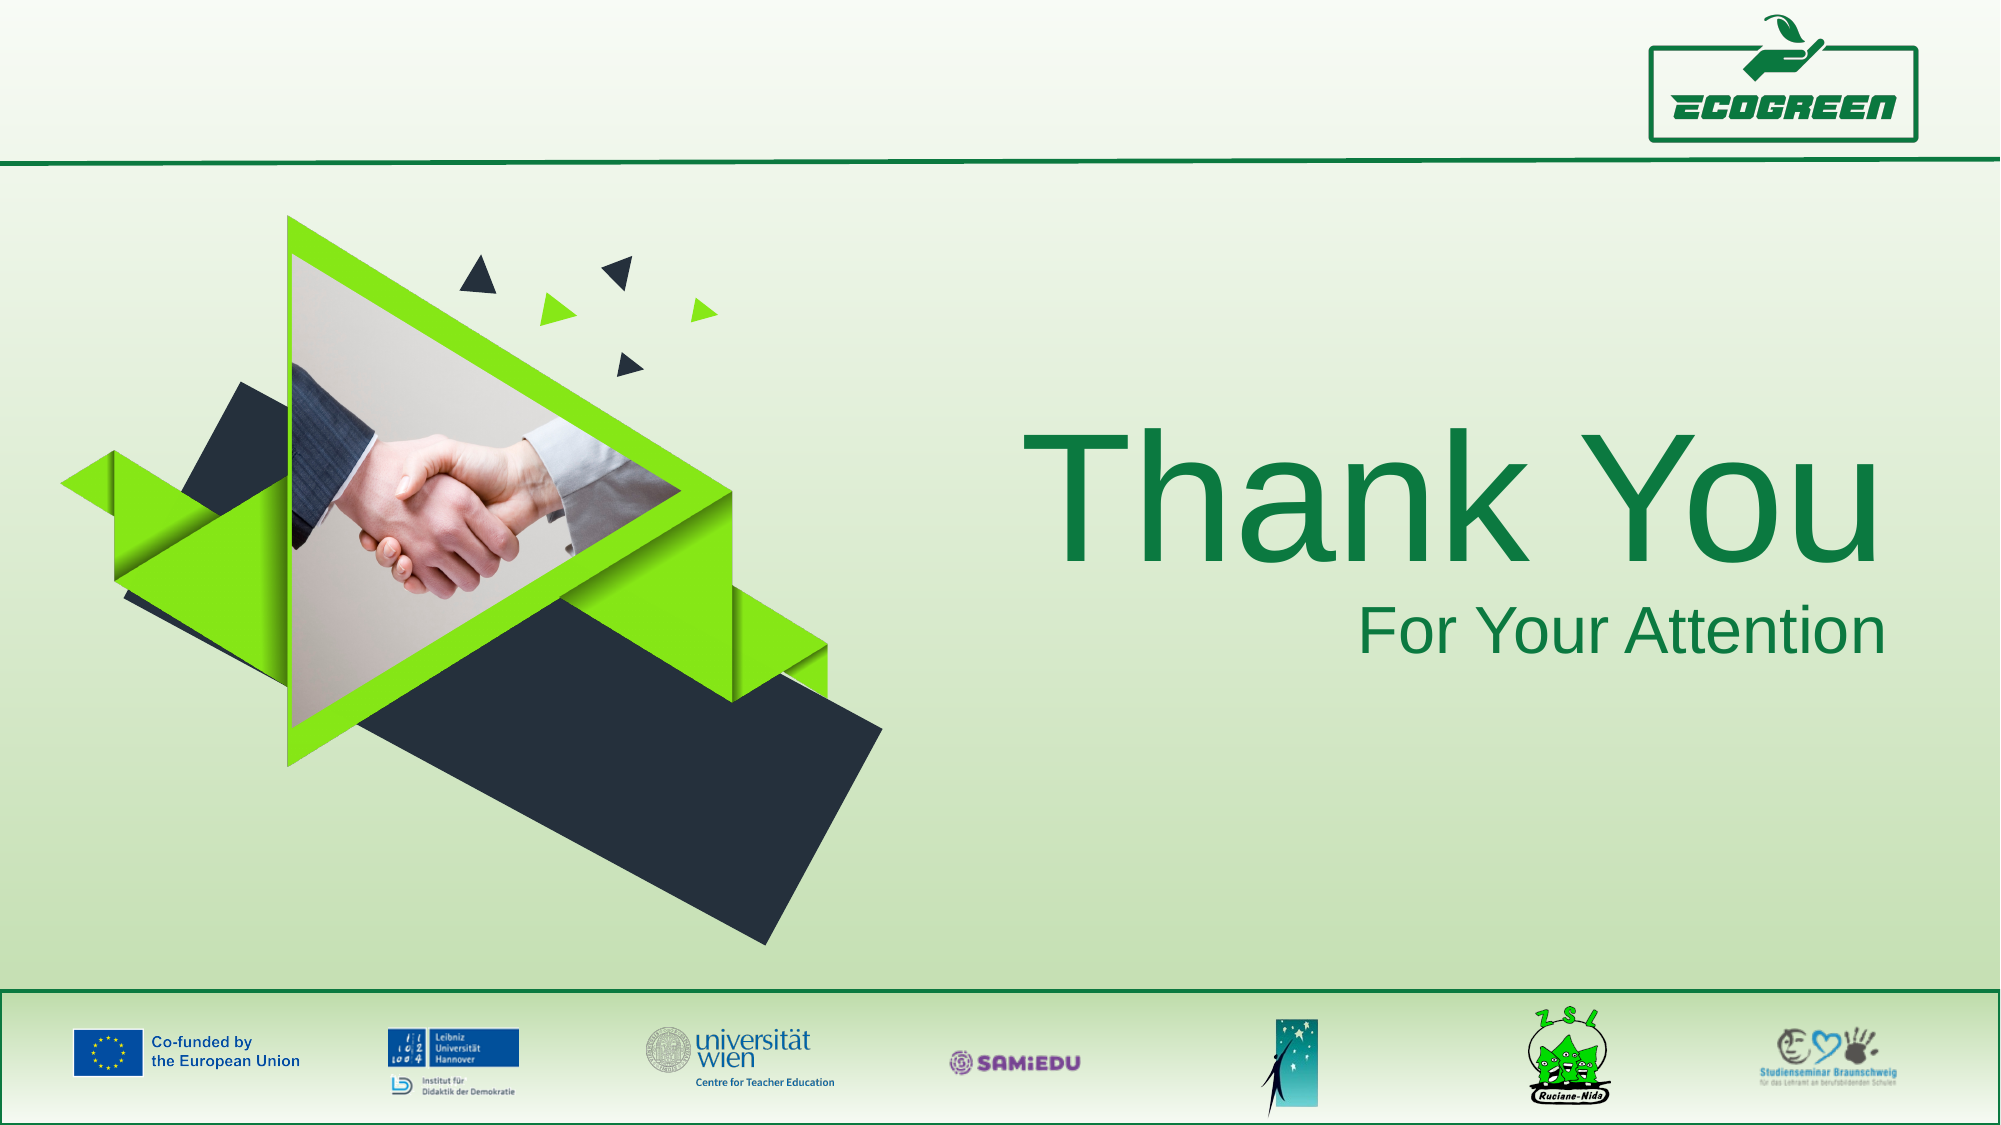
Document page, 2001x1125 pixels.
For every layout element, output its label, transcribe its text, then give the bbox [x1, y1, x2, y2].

picture [388, 1022, 519, 1103]
picture [1528, 1006, 1611, 1105]
text_box For Your Attention [1327, 598, 1888, 667]
picture [1639, 0, 1928, 157]
picture [646, 1027, 834, 1086]
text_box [60, 215, 828, 910]
picture [1259, 1018, 1330, 1125]
picture [945, 1047, 1087, 1079]
text_box Thank You [932, 413, 1888, 598]
picture [1755, 1022, 1902, 1091]
picture [71, 1027, 317, 1079]
